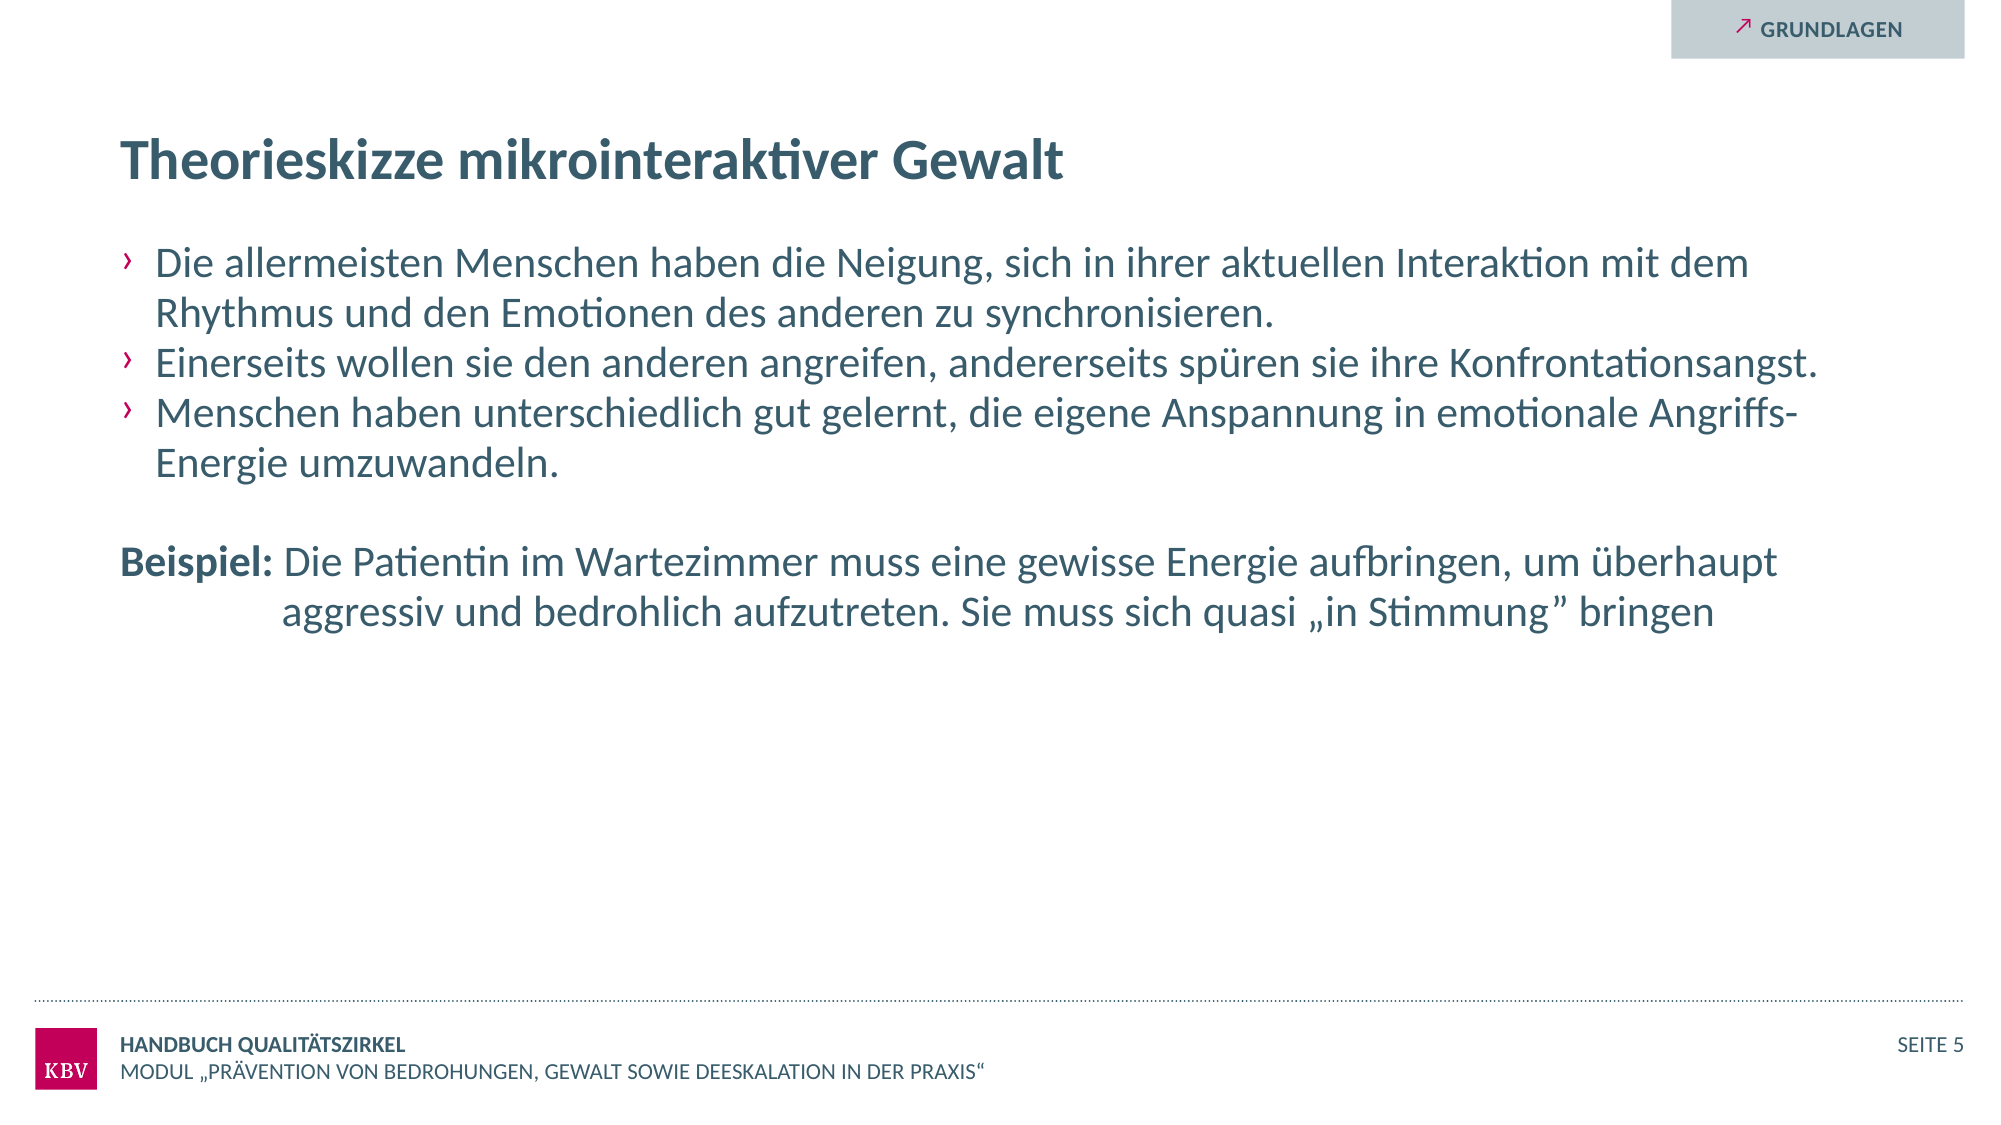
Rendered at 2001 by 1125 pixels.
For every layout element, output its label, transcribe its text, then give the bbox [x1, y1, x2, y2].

list Grundlagen [1671, 0, 1965, 59]
slide_number Seite 5 [1787, 1030, 1965, 1057]
title Theorieskizze mikrointeraktiver Gewalt [120, 129, 1880, 201]
footer Handbuch Qualitätszirkel [120, 1030, 1668, 1057]
list Die allermeisten Menschen haben die Neigung, sich in ihrer aktuellen Interaktion mit dem Rhythmus und den Emotionen des anderen zu synchronisieren. Einerseits wollen sie den anderen angreifen, andererseits spüren sie ihre Konfrontationsangst. Menschen haben unterschiedlich gut gelernt, die eigene Anspannung in emotionale Angriffs-Energie umzuwandeln. Beispiel: Die Patientin im Wartezimmer muss eine gewisse Energie aufbringen, um überhaupt aggressiv und bedrohlich aufzutreten. Sie muss sich quasi „in Stimmung” bringen [120, 237, 1880, 945]
slide_number Modul „Prävention von Bedrohungen, Gewalt sowie Deeskalation in der Praxis“ [120, 1057, 1668, 1084]
